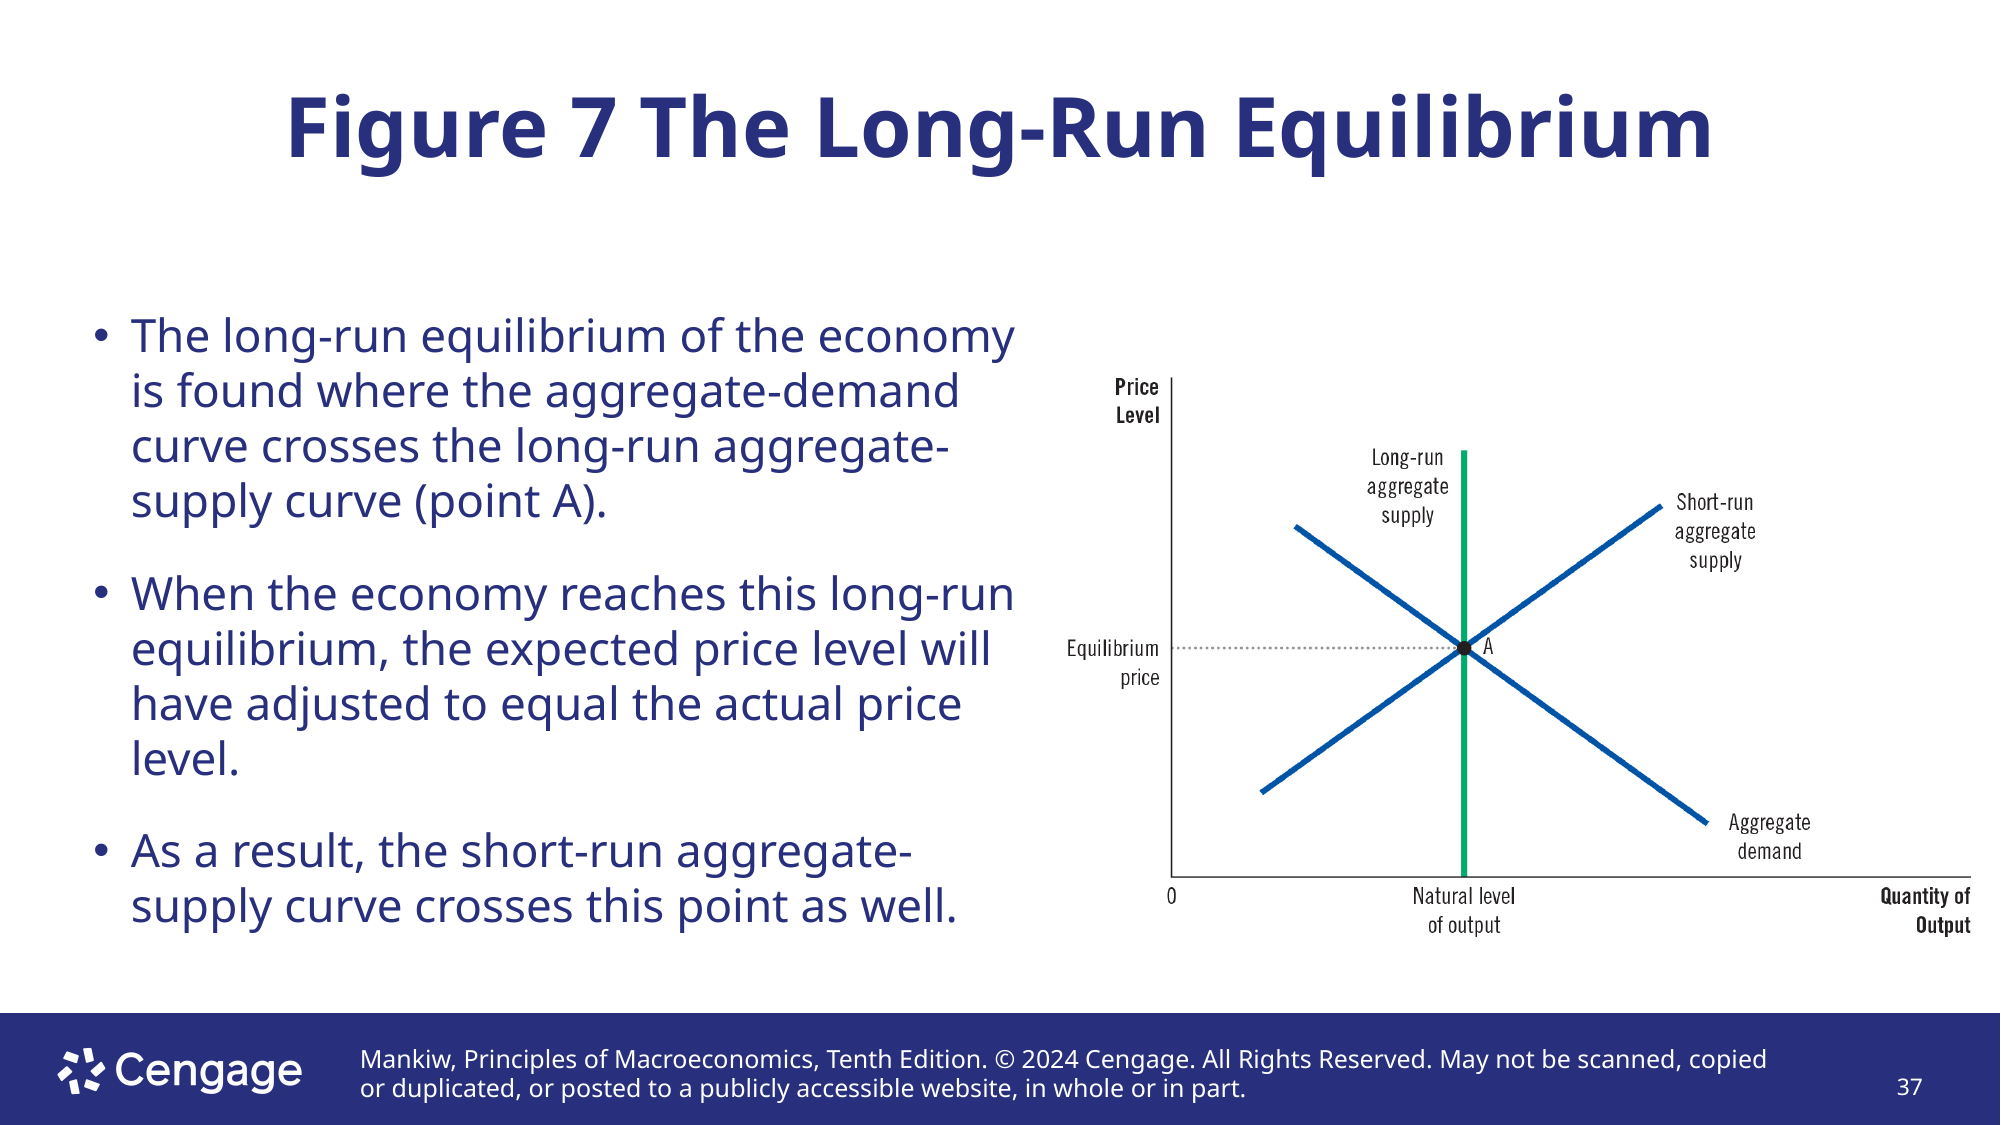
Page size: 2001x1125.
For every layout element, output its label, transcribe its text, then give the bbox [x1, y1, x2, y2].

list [1066, 375, 1971, 938]
title Figure 7 The Long-Run Equilibrium [78, 77, 1923, 278]
list The long-run equilibrium of the economy is found where the aggregate-demand curve crosses the long-run aggregate-supply curve (point A). When the economy reaches this long-run equilibrium, the expected price level will have adjusted to equal the actual price level. As a result, the short-run aggregate-supply curve crosses this point as well. [78, 299, 1048, 1014]
picture [30, 1020, 329, 1122]
